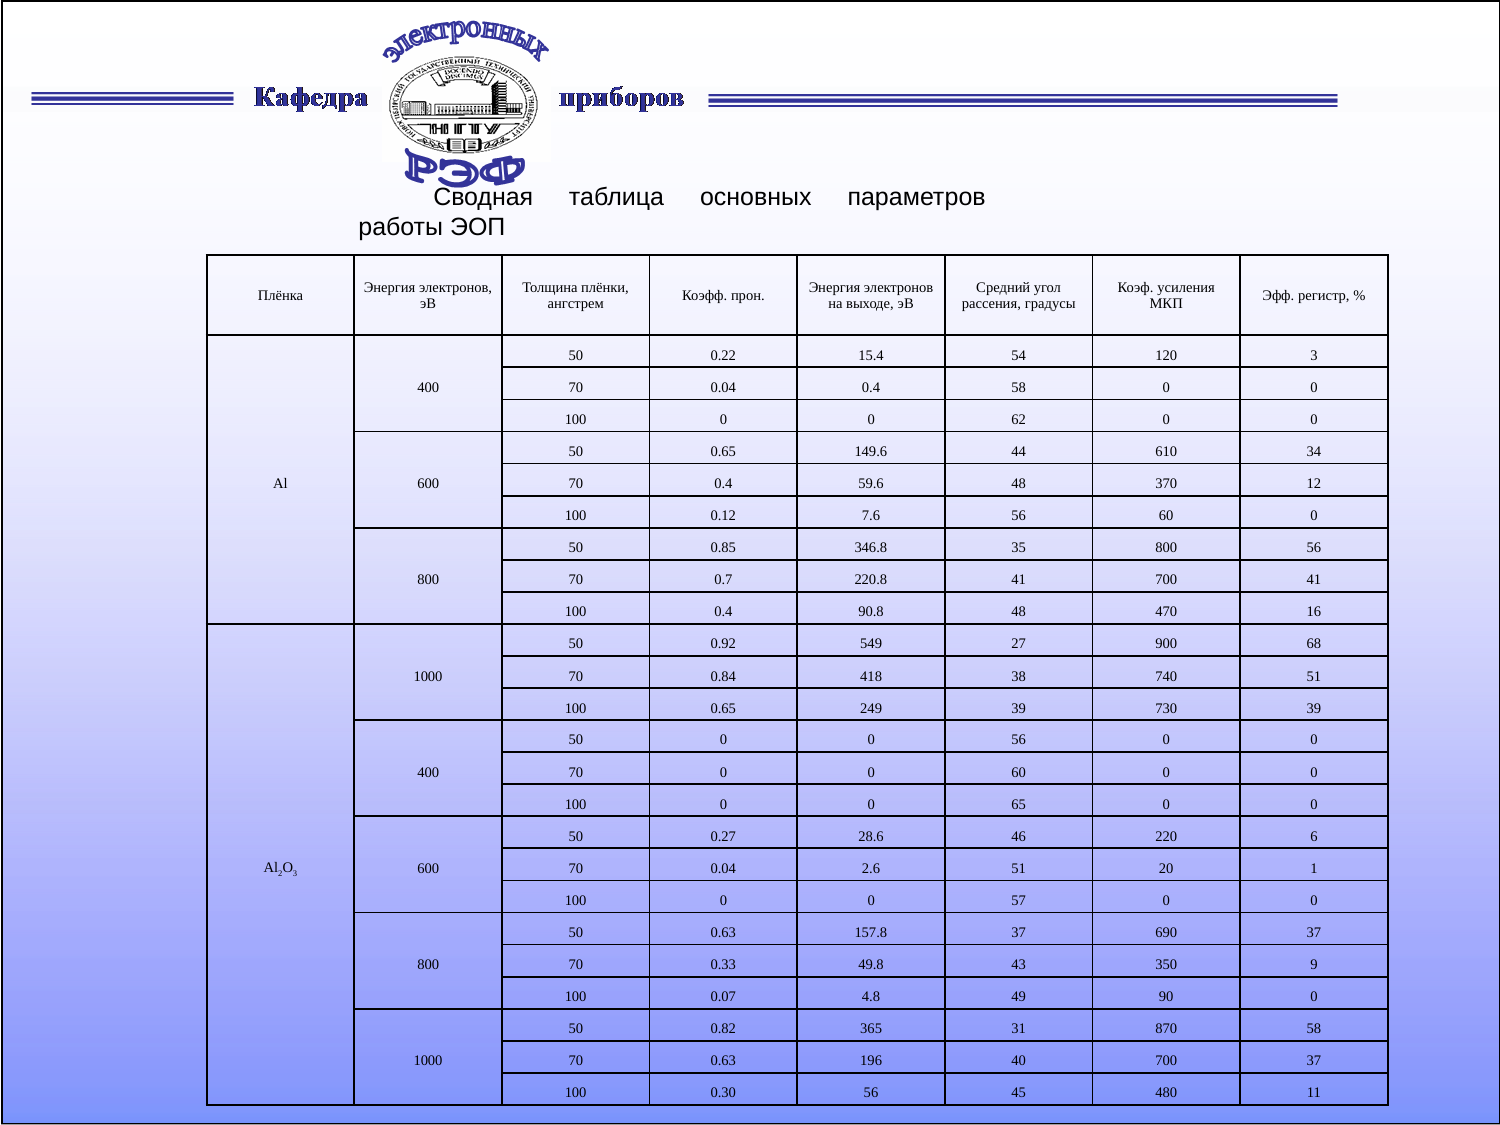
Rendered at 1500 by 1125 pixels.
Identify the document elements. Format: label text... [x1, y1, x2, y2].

table_cell 60 [946, 753, 1092, 783]
table_cell 56 [798, 1074, 944, 1104]
table_cell 39 [1241, 689, 1387, 719]
table_cell 0 [1241, 400, 1387, 431]
table_cell 70 [503, 1042, 649, 1072]
table_cell 35 [946, 529, 1092, 559]
table_cell 0 [798, 785, 944, 815]
table_cell 0.92 [650, 625, 796, 655]
table_cell 0 [1241, 721, 1387, 751]
table_cell 1000 [355, 1010, 501, 1104]
table_cell 100 [503, 593, 649, 623]
table_cell 11 [1241, 1074, 1387, 1104]
table_cell 0 [1241, 497, 1387, 527]
table_cell 100 [503, 881, 649, 912]
table_cell 58 [1241, 1010, 1387, 1040]
table_cell 0 [1093, 881, 1239, 912]
table_cell 249 [798, 689, 944, 719]
table_cell 0.82 [650, 1010, 796, 1040]
table_cell 220 [1093, 817, 1239, 847]
table_cell 70 [503, 849, 649, 880]
table_cell 400 [355, 336, 501, 431]
table_cell 0 [650, 721, 796, 751]
table_cell 58 [946, 368, 1092, 399]
table_cell 0 [1241, 881, 1387, 912]
table_cell 0.33 [650, 945, 796, 976]
table_cell Al2O3 [208, 625, 353, 1104]
table_cell 0 [798, 753, 944, 783]
table_cell 1000 [355, 625, 501, 719]
table_cell 740 [1093, 657, 1239, 687]
table_cell 0.65 [650, 689, 796, 719]
table_cell 700 [1093, 1042, 1239, 1072]
table_cell 0.04 [650, 849, 796, 880]
table_header Энергия электронов, эВ [355, 269, 501, 334]
table_cell 50 [503, 432, 649, 463]
table_cell 65 [946, 785, 1092, 815]
table_cell 51 [946, 849, 1092, 880]
table_header Плёнка [208, 256, 353, 334]
table_cell 0.4 [798, 368, 944, 399]
table_cell 0.27 [650, 817, 796, 847]
table_cell 400 [355, 721, 501, 815]
table_cell 0.22 [650, 336, 796, 366]
table_cell 31 [946, 1010, 1092, 1040]
table_cell 0.84 [650, 657, 796, 687]
table_cell 120 [1093, 336, 1239, 366]
table_cell 4.8 [798, 978, 944, 1008]
table_cell 100 [503, 400, 649, 431]
table_cell 60 [1093, 497, 1239, 527]
table_cell 418 [798, 657, 944, 687]
text_box Сводная таблица основных параметров работы ЭОП [343, 188, 1002, 269]
table_cell 49 [946, 978, 1092, 1008]
table_cell 346.8 [798, 529, 944, 559]
table_cell 0.12 [650, 497, 796, 527]
table_cell 730 [1093, 689, 1239, 719]
table_cell 54 [946, 336, 1092, 366]
table_cell 68 [1241, 625, 1387, 655]
table_cell 0 [1093, 785, 1239, 815]
table_cell 43 [946, 945, 1092, 976]
table_cell 70 [503, 368, 649, 399]
table_cell 34 [1241, 432, 1387, 463]
table_cell 0 [1241, 978, 1387, 1008]
table_cell 16 [1241, 593, 1387, 623]
table_cell 0 [798, 881, 944, 912]
table_cell 900 [1093, 625, 1239, 655]
table_cell 100 [503, 785, 649, 815]
table_cell 0.4 [650, 464, 796, 495]
table_cell 1 [1241, 849, 1387, 880]
table_cell 0.85 [650, 529, 796, 559]
table_cell 7.6 [798, 497, 944, 527]
table_cell 62 [946, 400, 1092, 431]
table_cell 49.8 [798, 945, 944, 976]
table_cell 90.8 [798, 593, 944, 623]
table_cell 0.30 [650, 1074, 796, 1104]
table_cell 50 [503, 625, 649, 655]
table_cell 20 [1093, 849, 1239, 880]
table_cell 0.4 [650, 593, 796, 623]
table_cell 220.8 [798, 561, 944, 591]
table_cell 0 [1093, 400, 1239, 431]
table_cell 157.8 [798, 913, 944, 944]
table_cell 100 [503, 689, 649, 719]
table_cell 50 [503, 913, 649, 944]
table_cell 37 [946, 913, 1092, 944]
table_header Средний угол рассения, градусы [946, 256, 1092, 334]
table_cell 48 [946, 464, 1092, 495]
table_cell 0.07 [650, 978, 796, 1008]
table_cell 0 [650, 400, 796, 431]
table_cell 39 [946, 689, 1092, 719]
table_cell 690 [1093, 913, 1239, 944]
table_header Коэфф. прон. [650, 269, 796, 334]
table_cell 196 [798, 1042, 944, 1072]
table_cell 100 [503, 978, 649, 1008]
table_cell 0.63 [650, 913, 796, 944]
table_cell 0 [1241, 753, 1387, 783]
table_cell 0 [1241, 785, 1387, 815]
table_cell 800 [1093, 529, 1239, 559]
table_cell 15.4 [798, 336, 944, 366]
table_cell 46 [946, 817, 1092, 847]
table_cell 40 [946, 1042, 1092, 1072]
table_cell 470 [1093, 593, 1239, 623]
table_cell 37 [1241, 913, 1387, 944]
table_cell 90 [1093, 978, 1239, 1008]
table_cell 56 [946, 721, 1092, 751]
table_cell 70 [503, 945, 649, 976]
table_cell 480 [1093, 1074, 1239, 1104]
table_cell 12 [1241, 464, 1387, 495]
table_cell 0 [1093, 721, 1239, 751]
table_cell 149.6 [798, 432, 944, 463]
table_cell 28.6 [798, 817, 944, 847]
table_cell 610 [1093, 432, 1239, 463]
table_cell 0.7 [650, 561, 796, 591]
table_cell 70 [503, 657, 649, 687]
table_cell 37 [1241, 1042, 1387, 1072]
table_cell 9 [1241, 945, 1387, 976]
table_cell 600 [355, 817, 501, 912]
table_cell 56 [1241, 529, 1387, 559]
table_cell 56 [946, 497, 1092, 527]
table_cell 870 [1093, 1010, 1239, 1040]
table_cell 48 [946, 593, 1092, 623]
table_cell 27 [946, 625, 1092, 655]
table_cell 70 [503, 464, 649, 495]
table_cell 0 [798, 400, 944, 431]
table_cell 370 [1093, 464, 1239, 495]
table_cell 51 [1241, 657, 1387, 687]
table_header Энергия электронов на выходе, эВ [798, 269, 944, 334]
table_cell 50 [503, 1010, 649, 1040]
table_cell 0 [1241, 368, 1387, 399]
table_cell 6 [1241, 817, 1387, 847]
table_cell 50 [503, 336, 649, 366]
table_cell 59.6 [798, 464, 944, 495]
table_header Коэф. усиления МКП [1093, 256, 1239, 334]
table_cell 0.65 [650, 432, 796, 463]
picture [0, 0, 1500, 1125]
table_cell 2.6 [798, 849, 944, 880]
table_cell 600 [355, 432, 501, 527]
table_cell 44 [946, 432, 1092, 463]
table_cell 41 [1241, 561, 1387, 591]
table_cell 100 [503, 1074, 649, 1104]
table_cell 41 [946, 561, 1092, 591]
table_cell 70 [503, 561, 649, 591]
table_cell 50 [503, 817, 649, 847]
table_cell 70 [503, 753, 649, 783]
table_cell 700 [1093, 561, 1239, 591]
table_cell 0.63 [650, 1042, 796, 1072]
table_cell 549 [798, 625, 944, 655]
table_cell 38 [946, 657, 1092, 687]
table_cell 50 [503, 721, 649, 751]
table_cell 0 [650, 785, 796, 815]
table_cell 800 [355, 913, 501, 1008]
table_cell 50 [503, 529, 649, 559]
table_cell 365 [798, 1010, 944, 1040]
table_cell 57 [946, 881, 1092, 912]
table_cell 45 [946, 1074, 1092, 1104]
table_cell 0 [650, 753, 796, 783]
table_cell 3 [1241, 336, 1387, 366]
table_cell 0 [798, 721, 944, 751]
table_header Толщина плёнки, ангстрем [503, 269, 649, 334]
table_cell 0 [1093, 753, 1239, 783]
table_cell 100 [503, 497, 649, 527]
table_cell 0.04 [650, 368, 796, 399]
table_cell 0 [650, 881, 796, 912]
table_header Эфф. регистр, % [1241, 256, 1387, 334]
table_cell 0 [1093, 368, 1239, 399]
table_cell 350 [1093, 945, 1239, 976]
table_cell 800 [355, 529, 501, 623]
table_cell Al [208, 336, 353, 623]
